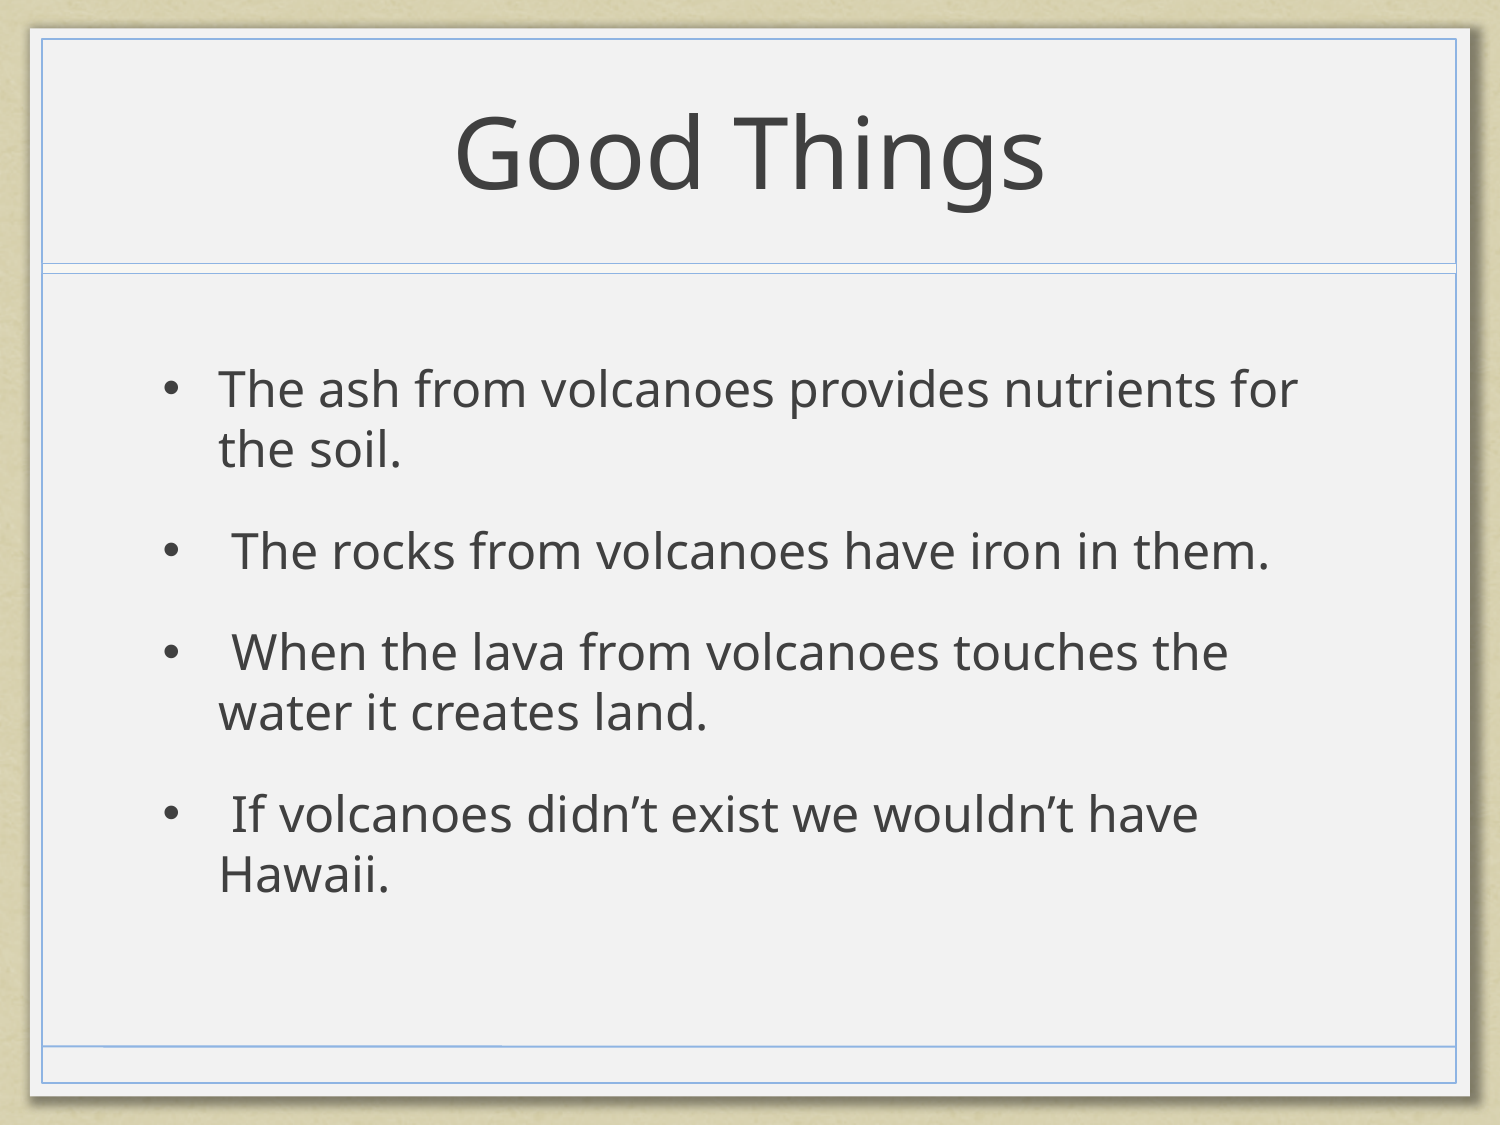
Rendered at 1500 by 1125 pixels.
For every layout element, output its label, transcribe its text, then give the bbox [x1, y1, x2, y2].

list The ash from volcanoes provides nutrients for the soil. The rocks from volcanoes have iron in them. When the lava from volcanoes touches the water it creates land. If volcanoes didn’t exist we wouldn’t have Hawaii. [147, 350, 1353, 995]
title Good Things [147, 40, 1353, 260]
